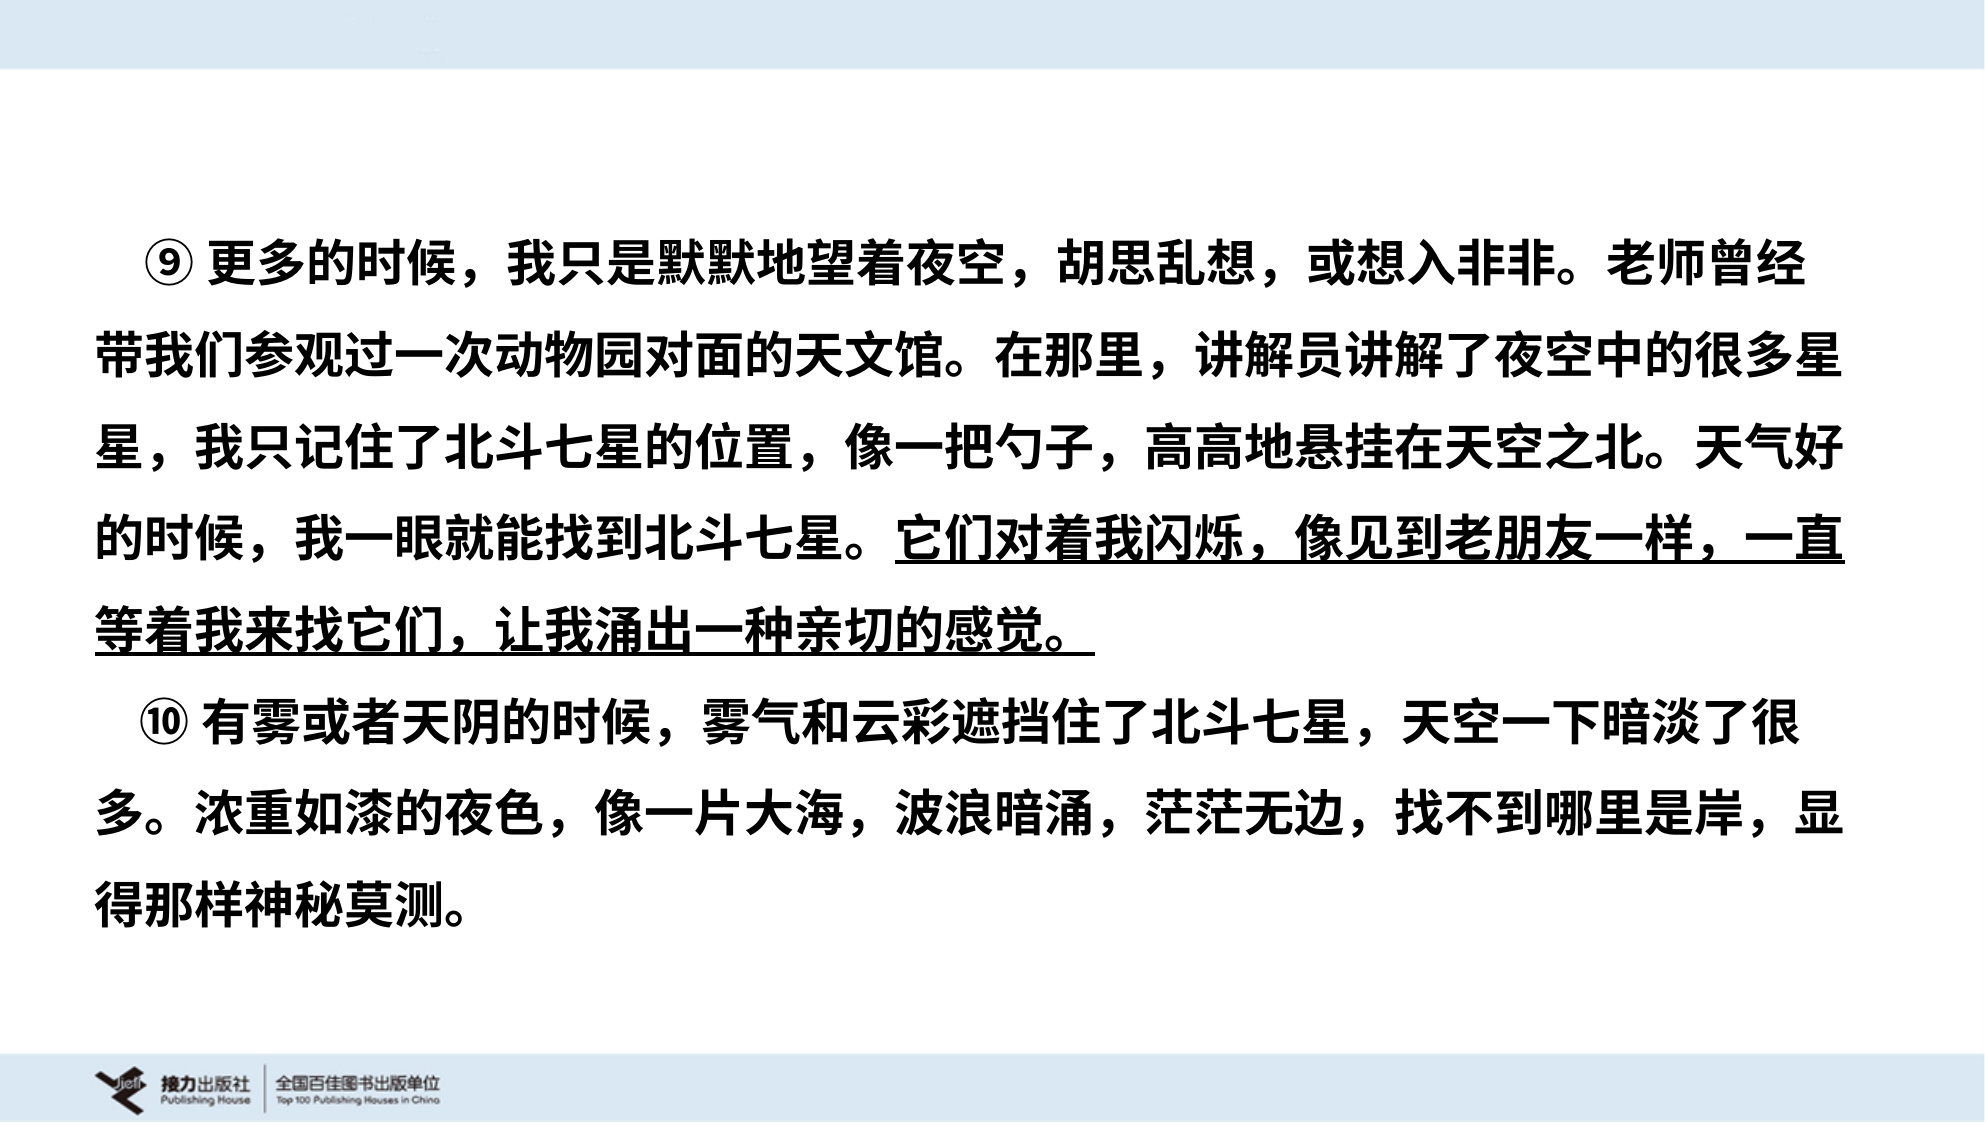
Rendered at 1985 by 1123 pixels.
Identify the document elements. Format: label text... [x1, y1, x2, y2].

picture [0, 0, 1985, 1122]
text_box ⑨更多的时候，我只是默默地望着夜空，胡思乱想，或想入非非。老师曾经 带我们参观过一次动物园对面的天文馆。在那里，讲解员讲解了夜空中的很多星 星，我只记住了北斗七星的位置，像一把勺子，高高地悬挂在天空之北。天气好 的时候，我一眼就能找到北斗七星。它们对着我闪烁，像见到老朋友一样，一直 等着我来找它们，让我涌出一种亲切的感觉。 ⑩有雾或者天阴的时候，雾气和云彩遮挡住了北斗七星，天空一下暗淡了很 多。浓重如漆的夜色，像一片大海，波浪暗涌，茫茫无边，找不到哪里是岸，显 得那样神秘莫测。 [94, 199, 1892, 934]
